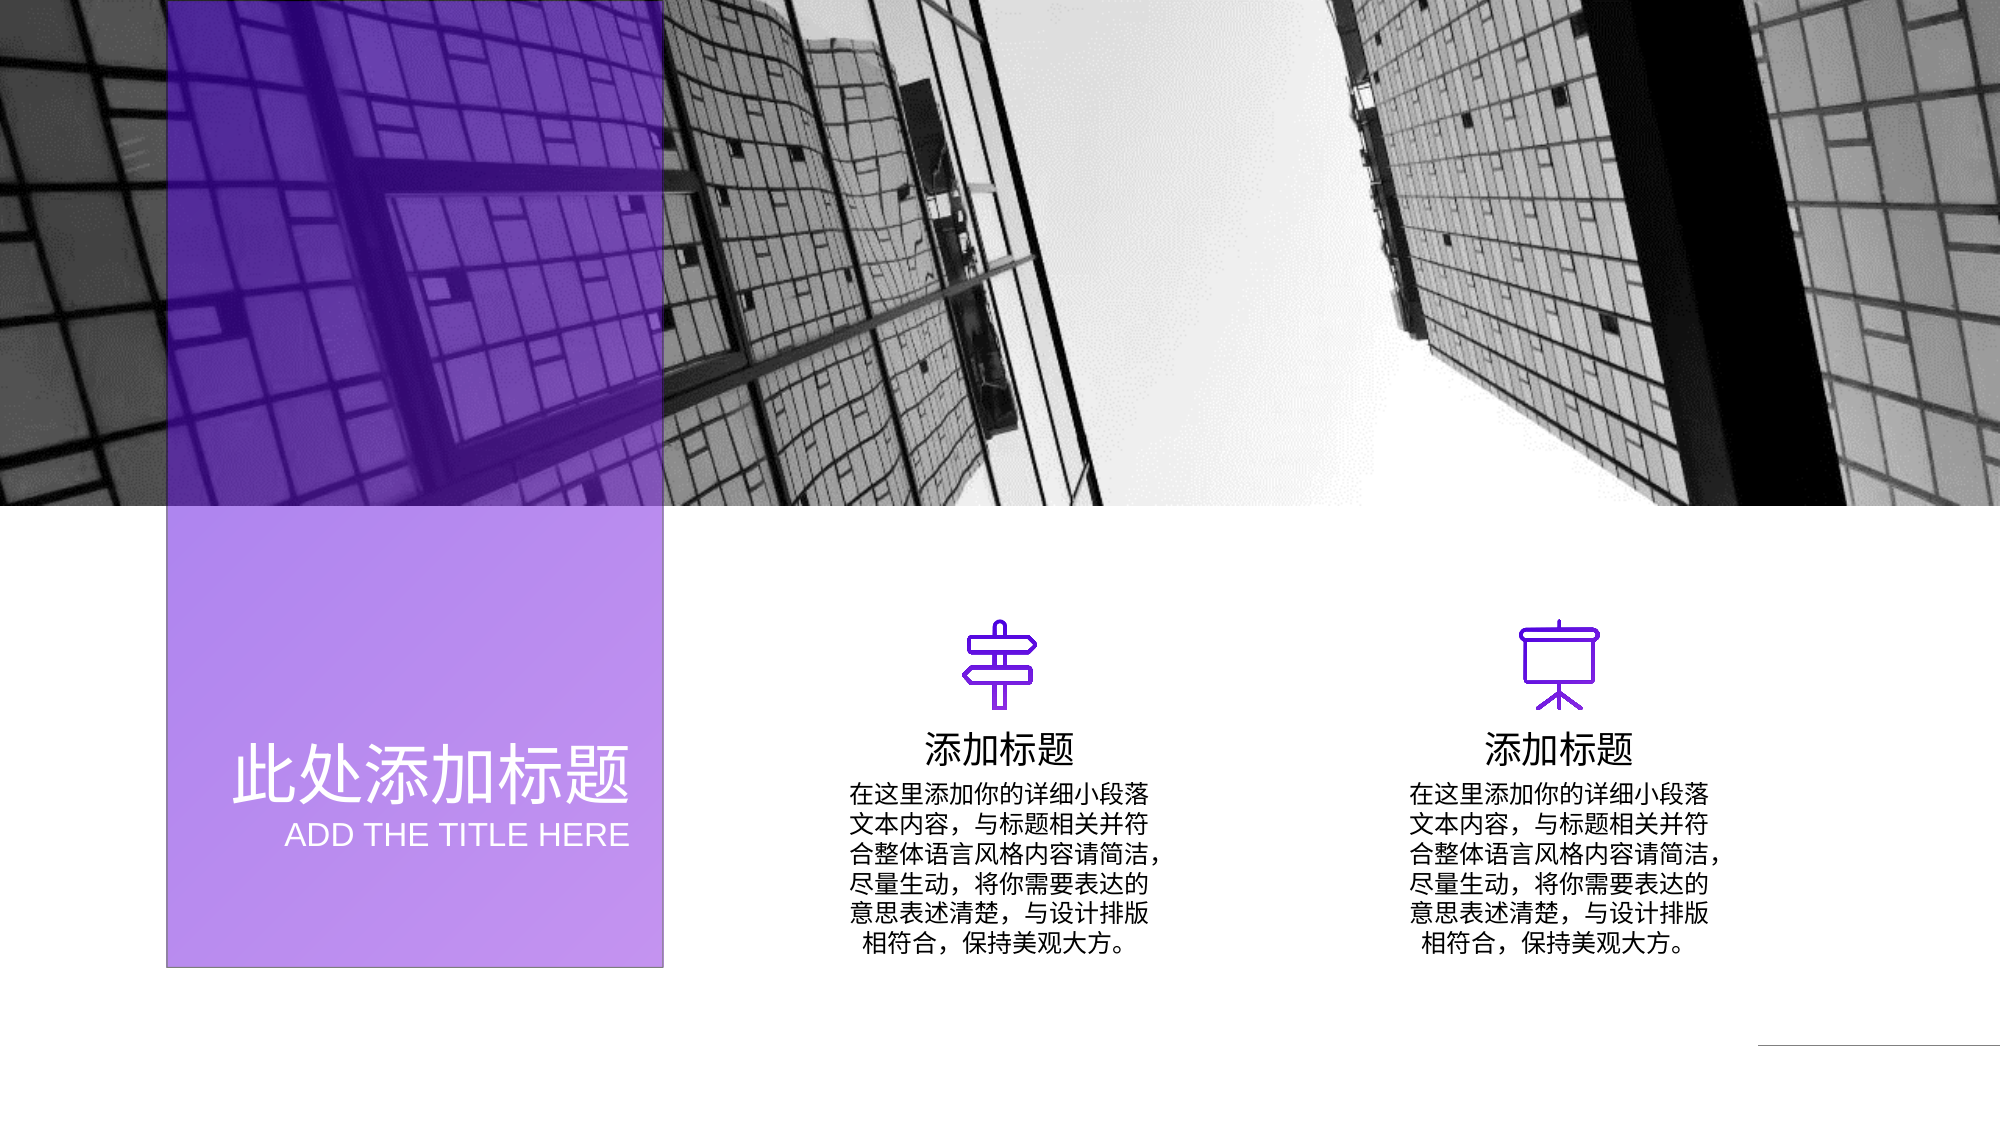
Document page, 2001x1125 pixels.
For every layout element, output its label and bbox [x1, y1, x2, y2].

text_box [1393, 619, 1726, 968]
text_box [833, 619, 1167, 968]
picture [0, 0, 166, 506]
text_box [166, 0, 664, 968]
picture [664, 0, 2000, 506]
